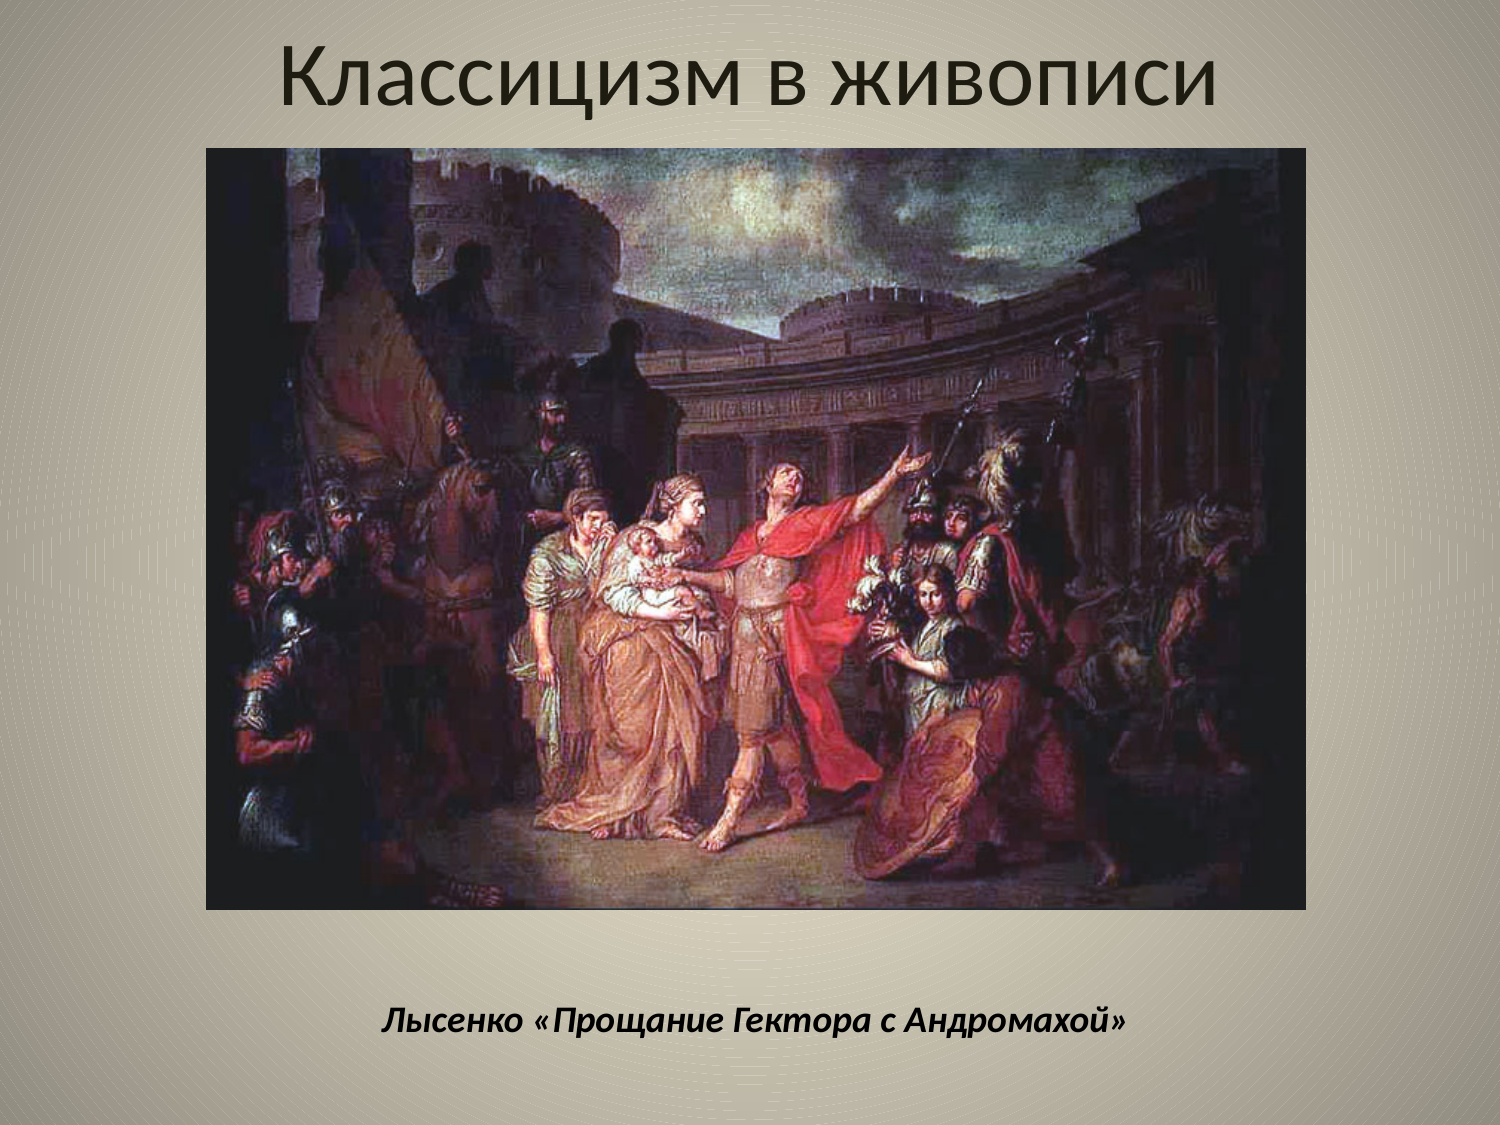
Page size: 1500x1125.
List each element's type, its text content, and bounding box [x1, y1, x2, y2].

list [206, 148, 1306, 910]
title Классицизм в живописи [0, 0, 1500, 138]
text_box Лысенко «Прощание Гектора с Андромахой» [204, 986, 1307, 1049]
